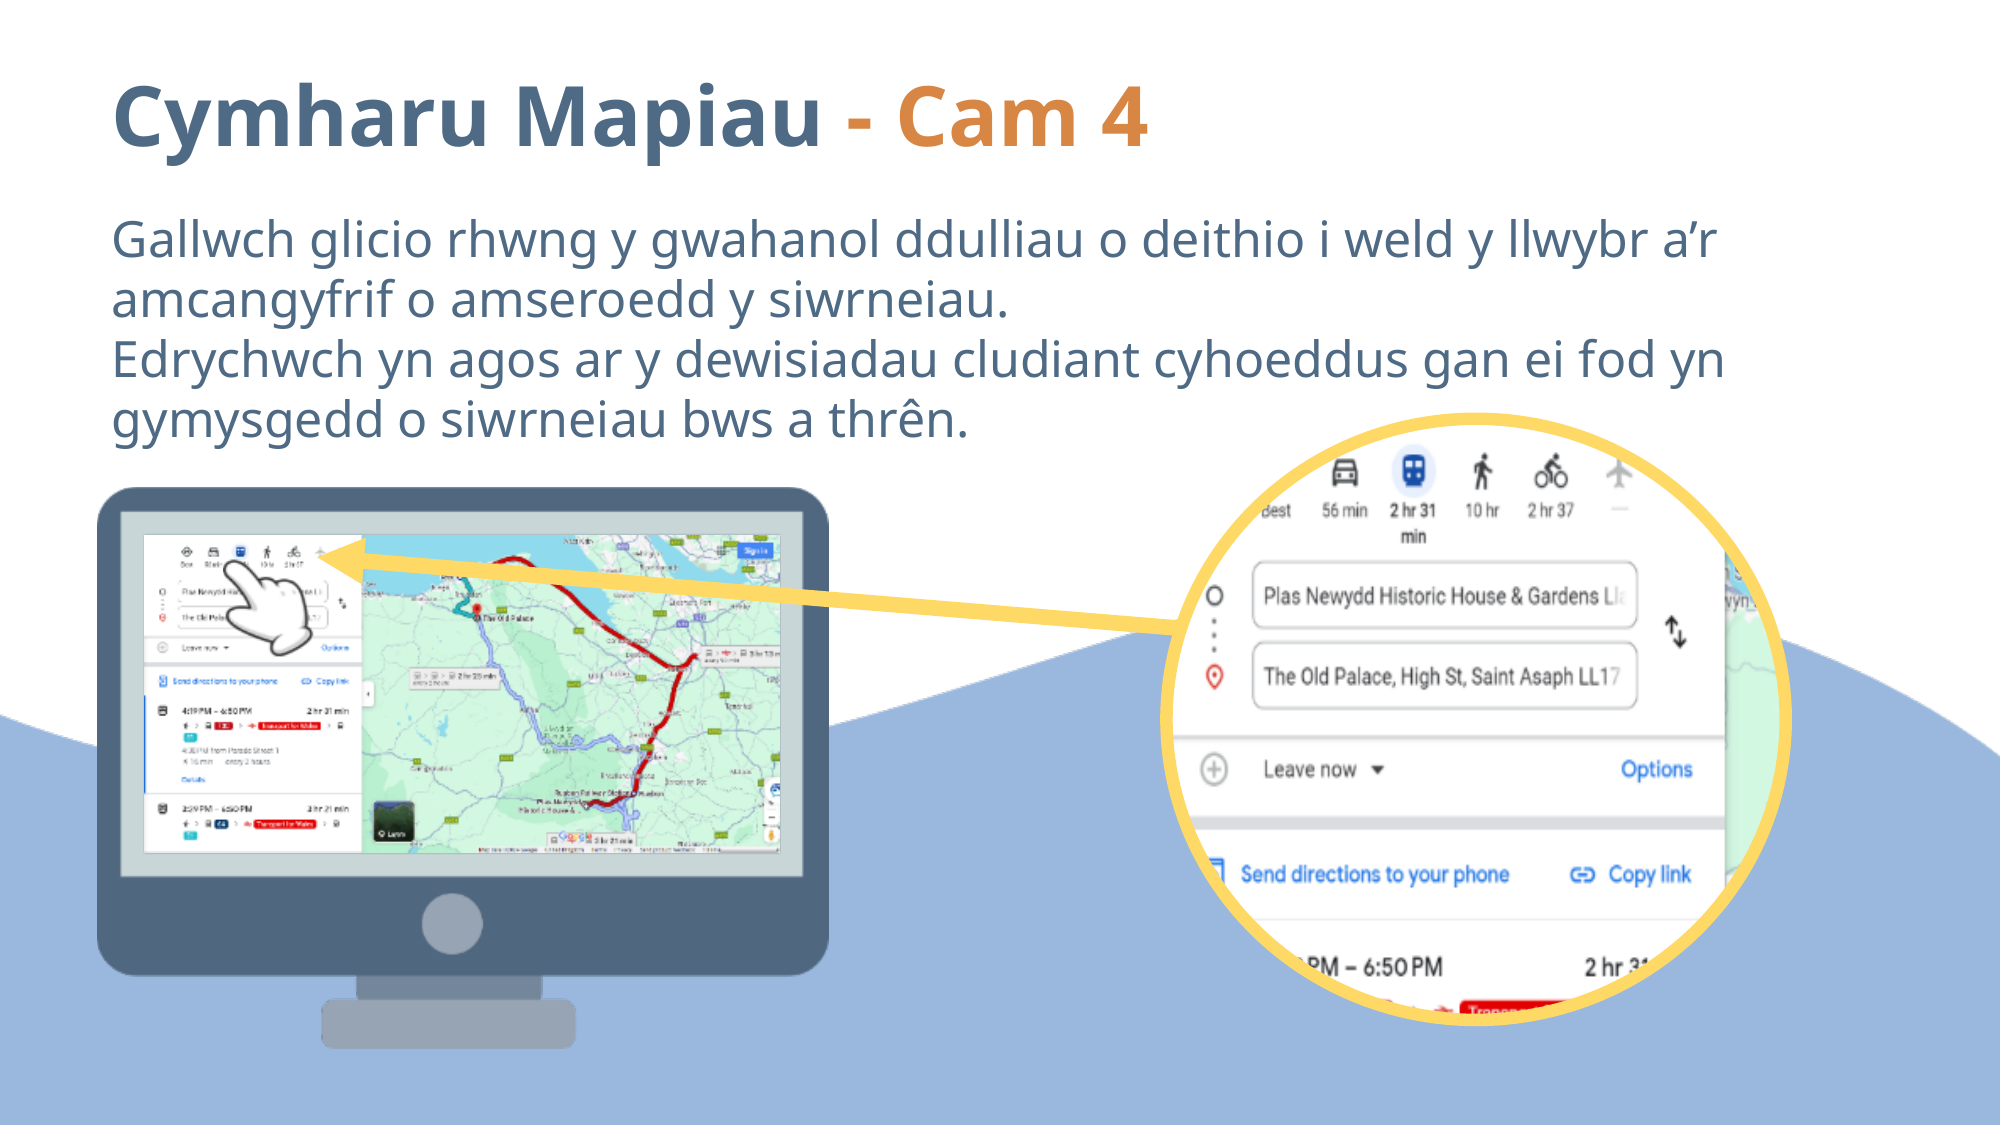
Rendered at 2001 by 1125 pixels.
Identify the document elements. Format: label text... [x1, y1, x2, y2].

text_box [317, 418, 1786, 1020]
picture [0, 487, 2000, 1125]
text_box Cymharu Mapiau - Cam 4 [97, 56, 1926, 171]
text_box Gallwch glicio rhwng y gwahanol ddulliau o deithio i weld y llwybr a’r amcangyfrif o amseroedd y siwrneiau. Edrychwch yn agos ar y dewisiadau cludiant cyhoeddus gan ei fod yn gymysgedd o siwrneiau bws a thrên. [97, 200, 1811, 516]
